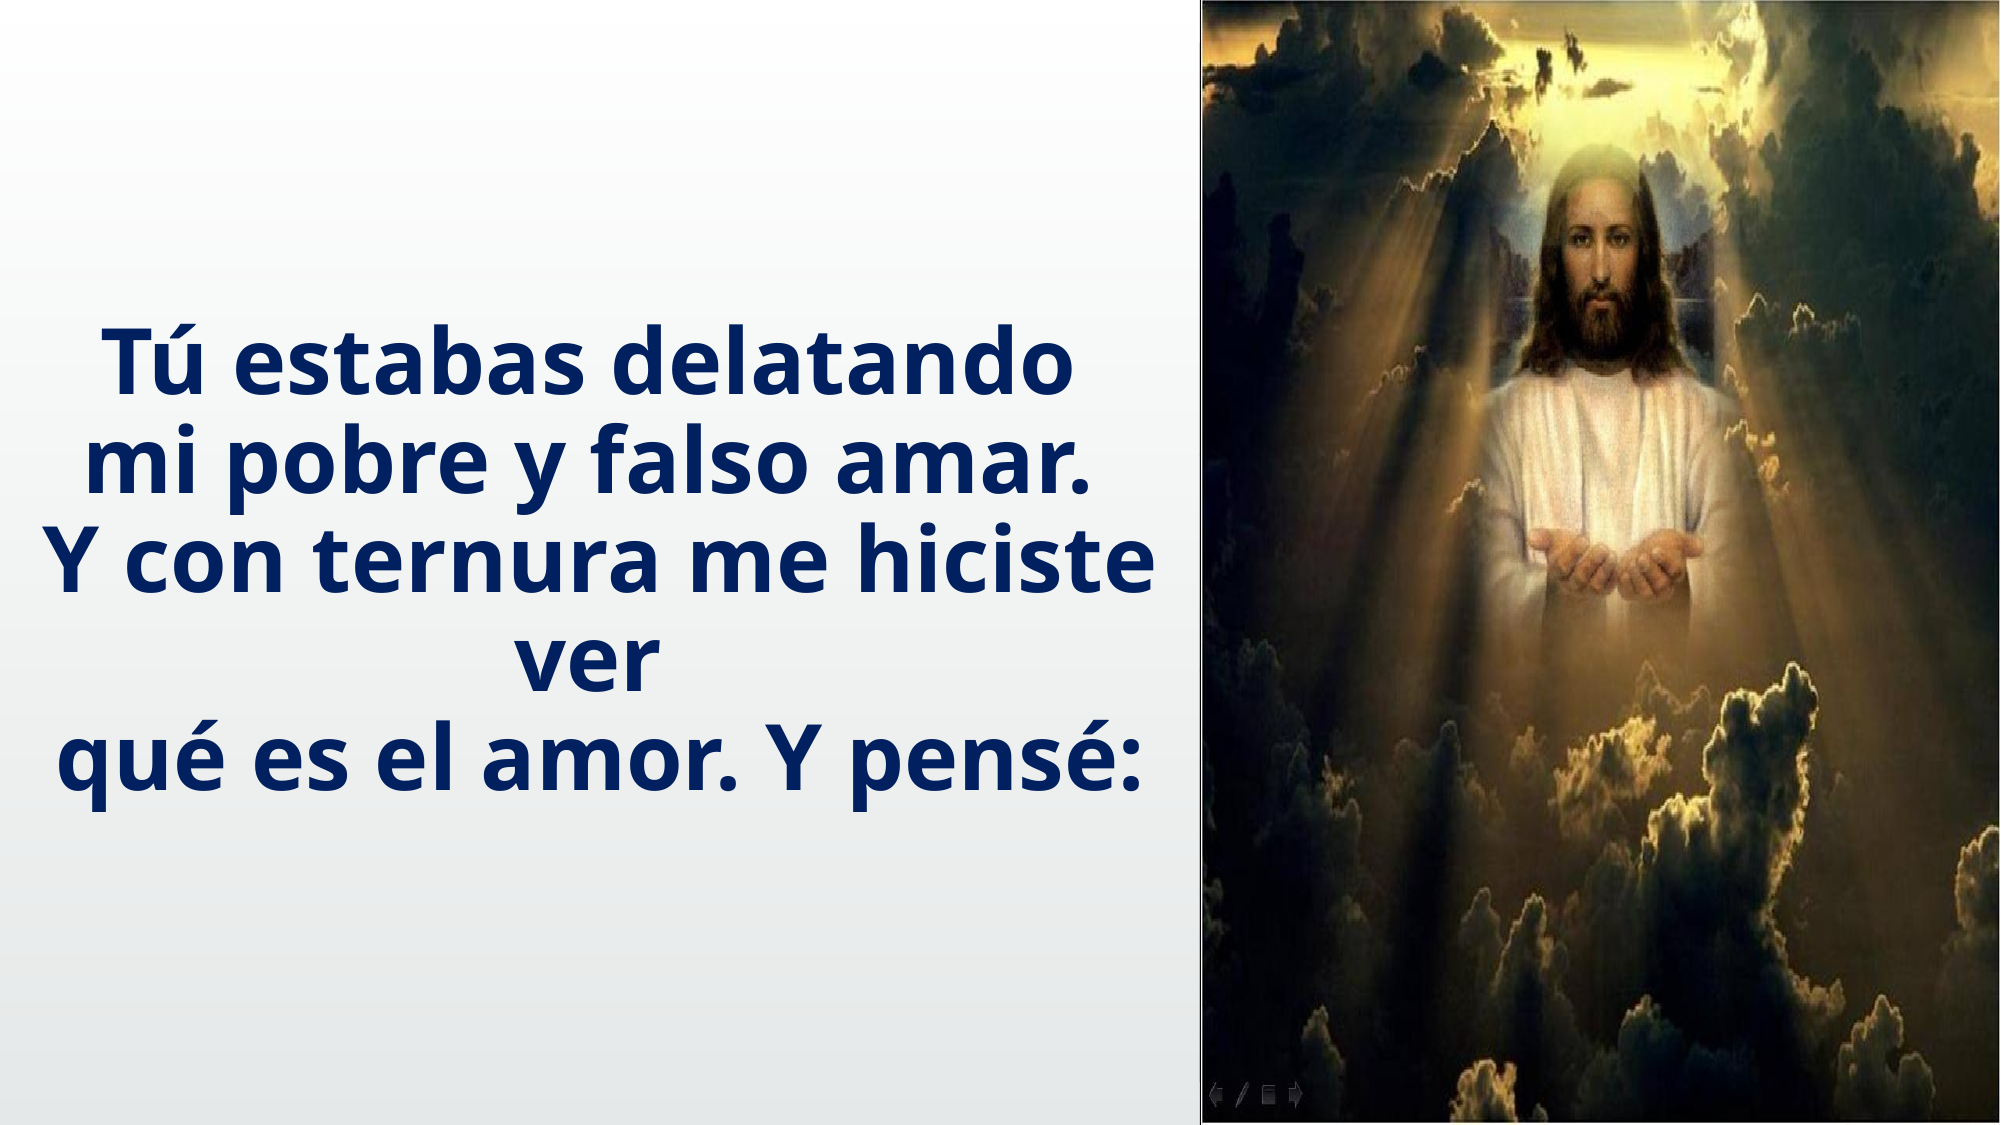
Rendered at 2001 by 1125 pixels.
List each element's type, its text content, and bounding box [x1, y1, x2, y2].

title Tú estabas delatando mi pobre y falso amar. Y con ternura me hiciste ver qué es el amor. Y pensé: [0, 0, 1200, 1125]
picture [1200, 0, 2000, 1125]
